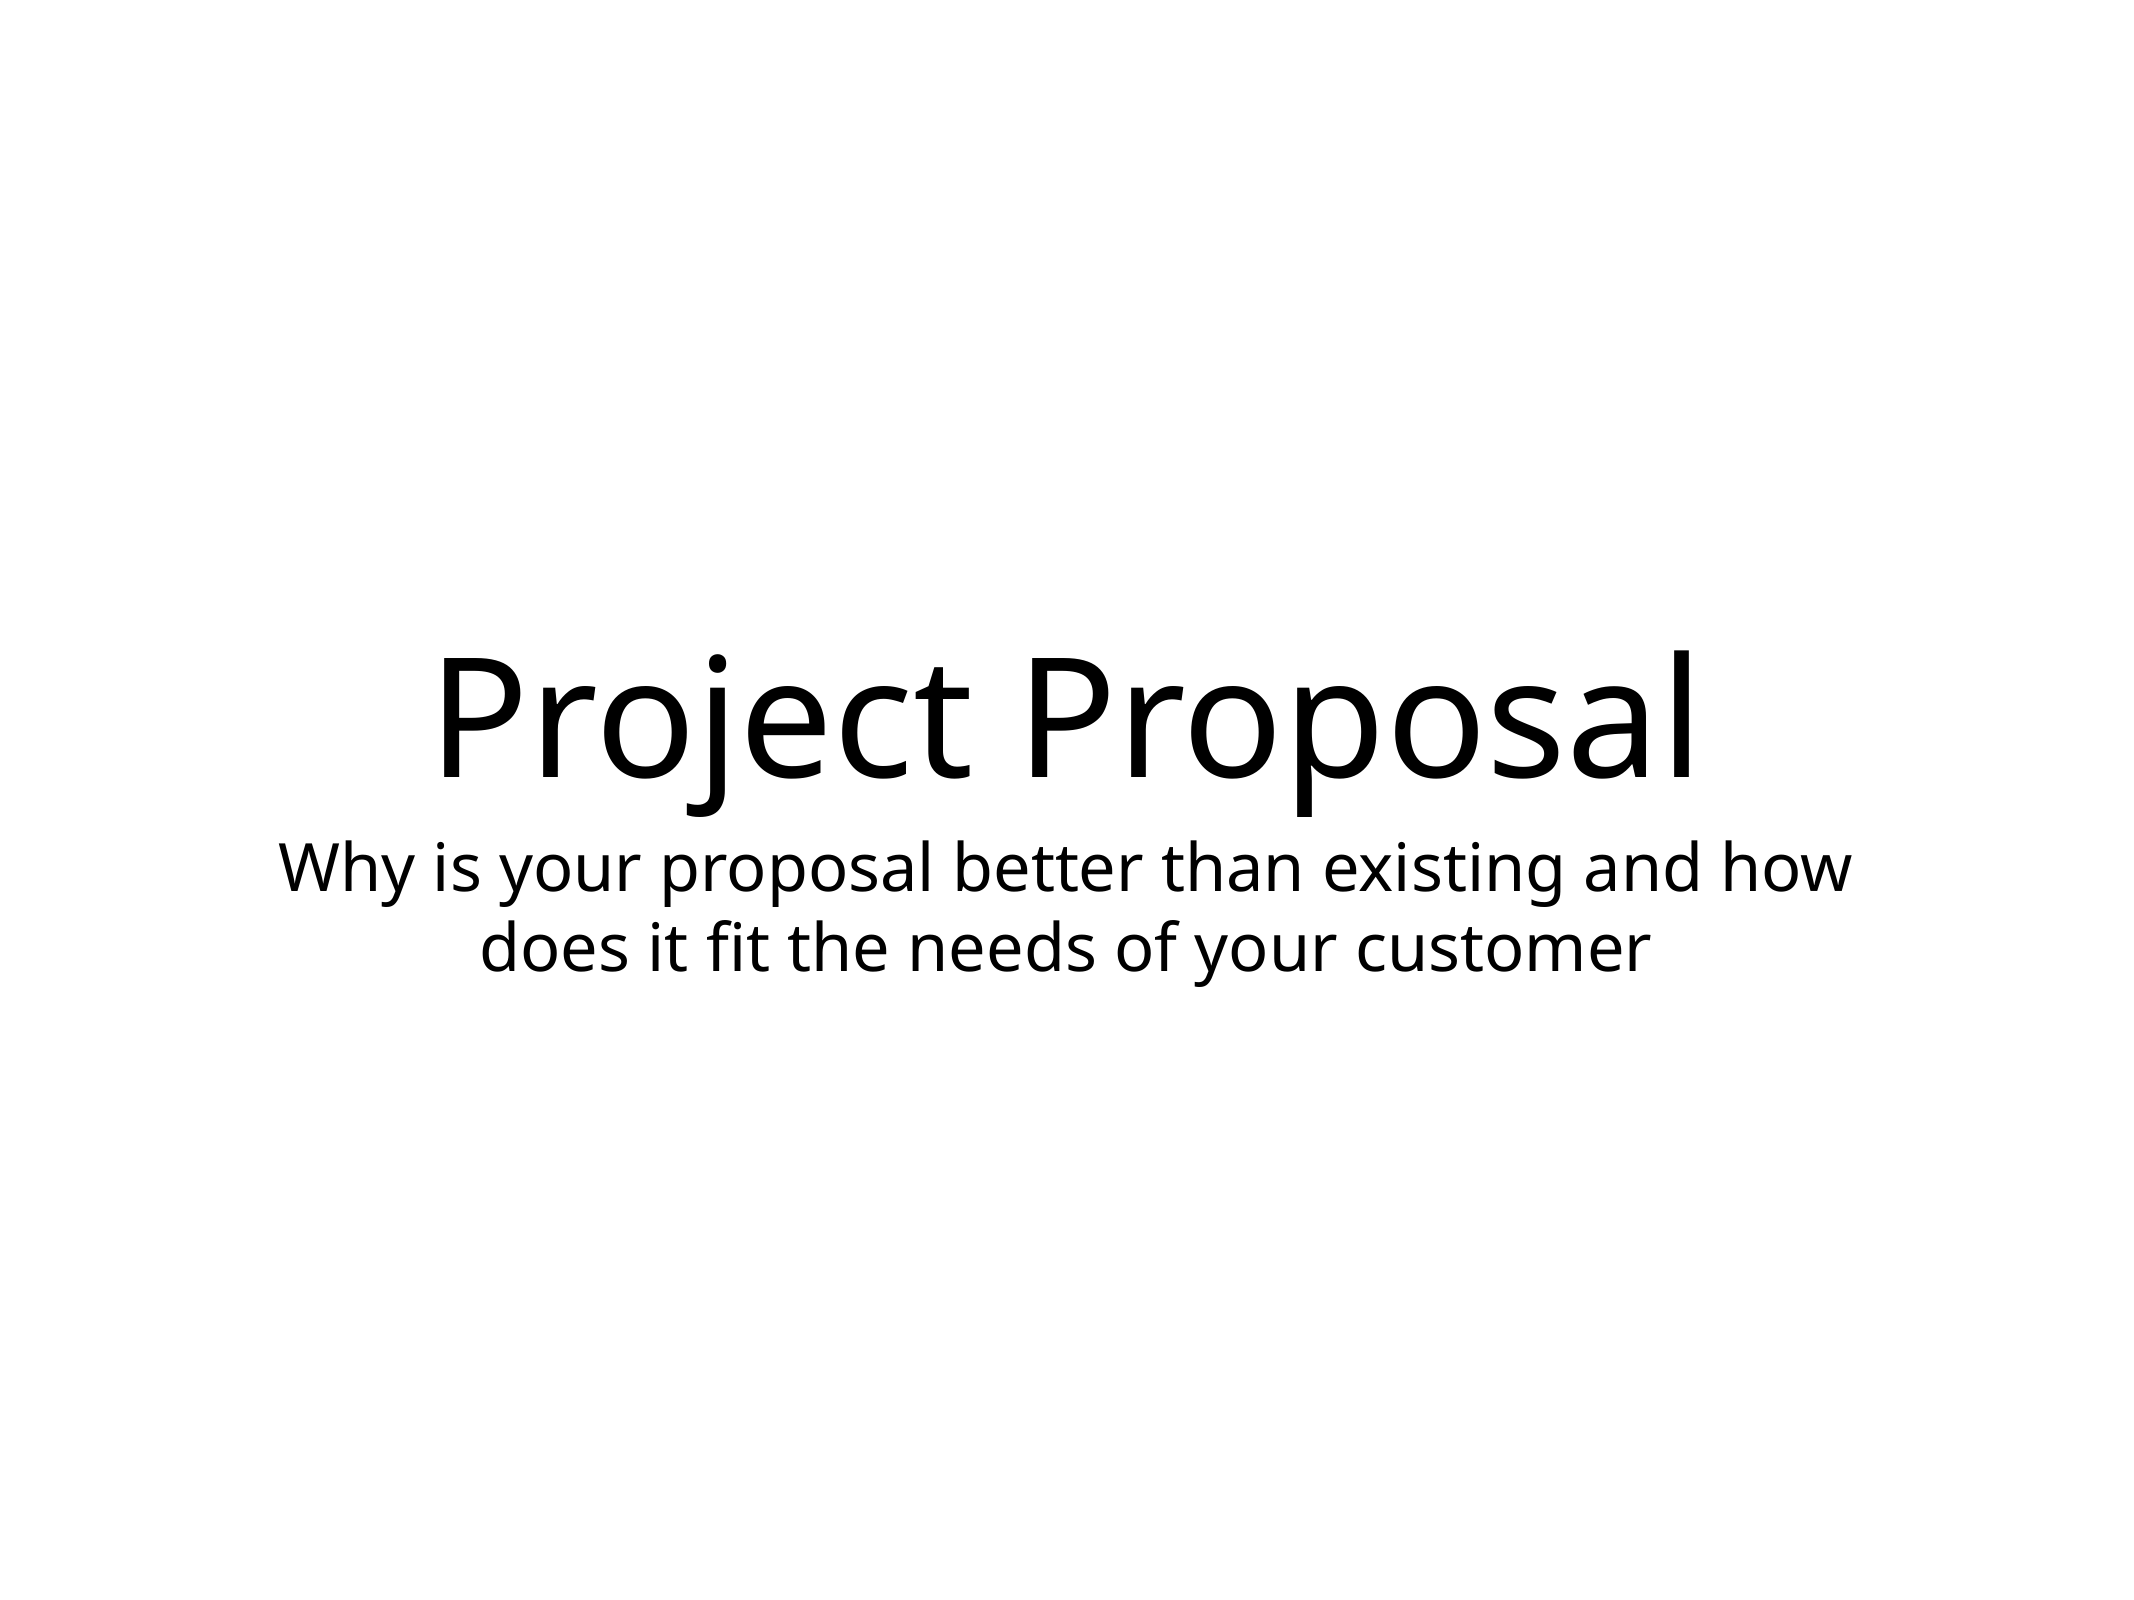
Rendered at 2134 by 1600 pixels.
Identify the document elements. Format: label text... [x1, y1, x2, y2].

list Why is your proposal better than existing and how does it fit the needs of your customer [207, 824, 1926, 1011]
title Project Proposal [207, 268, 1926, 811]
